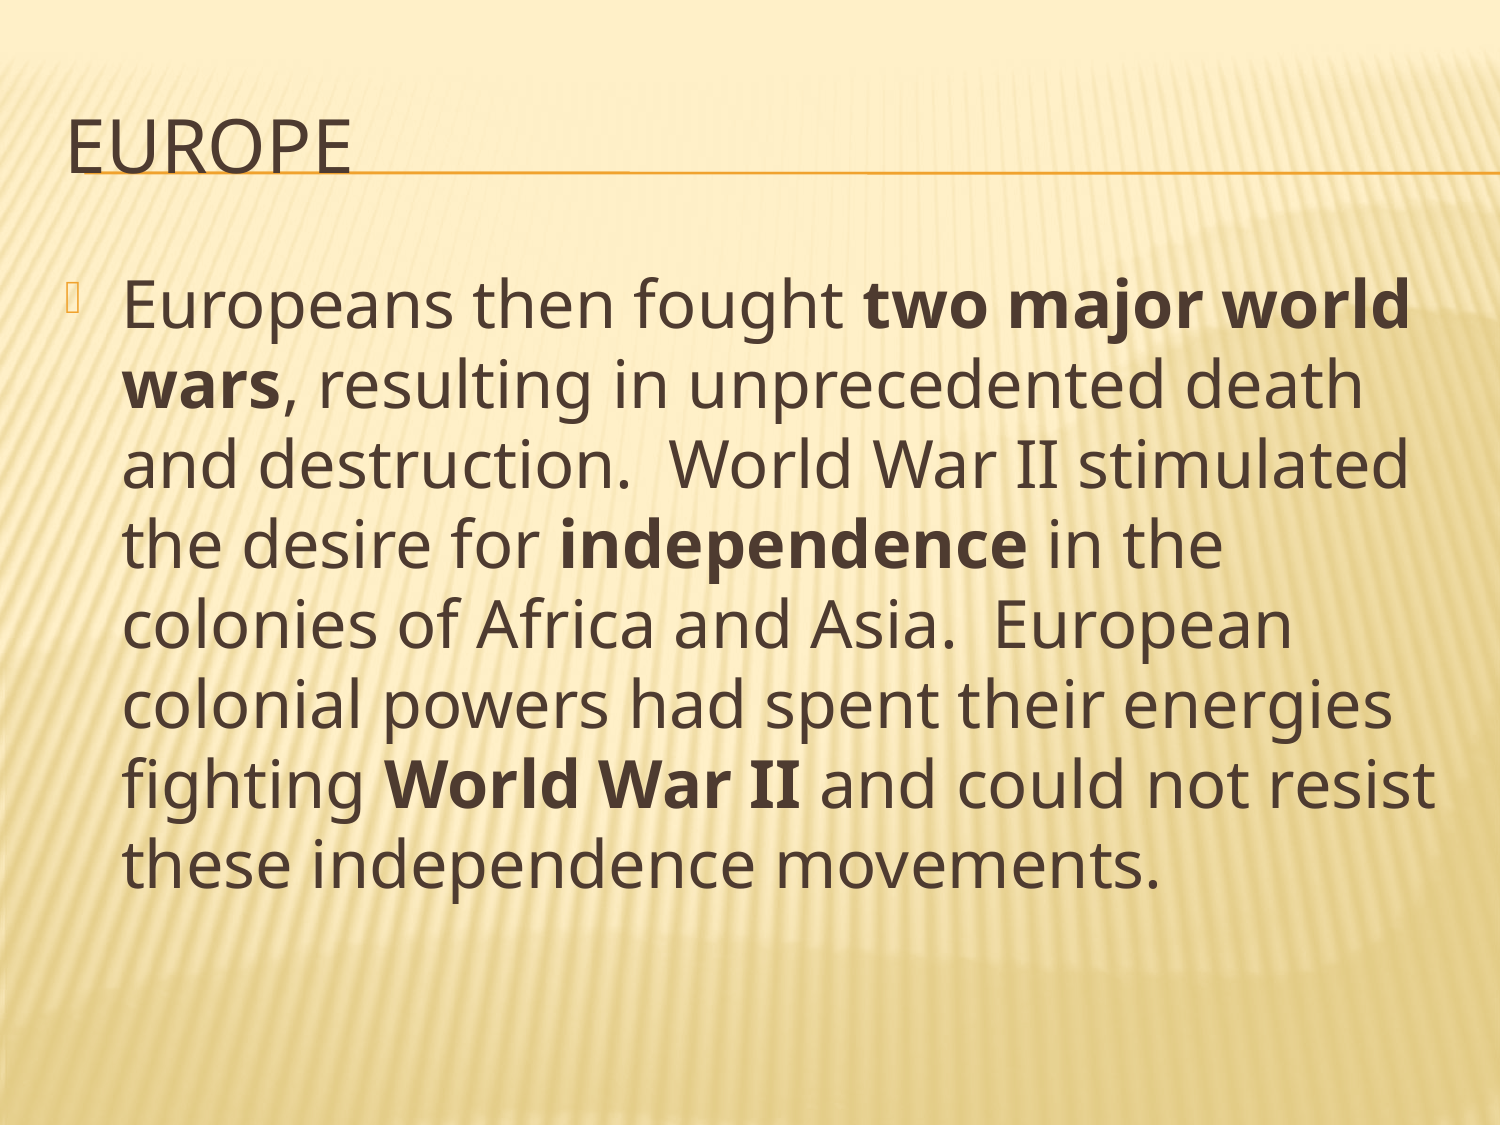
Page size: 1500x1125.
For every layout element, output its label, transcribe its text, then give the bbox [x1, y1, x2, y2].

title Europe [50, 75, 1475, 213]
list Europeans then fought two major world wars, resulting in unprecedented death and destruction. World War II stimulated the desire for independence in the colonies of Africa and Asia. European colonial powers had spent their energies fighting World War II and could not resist these independence movements. [50, 254, 1475, 998]
